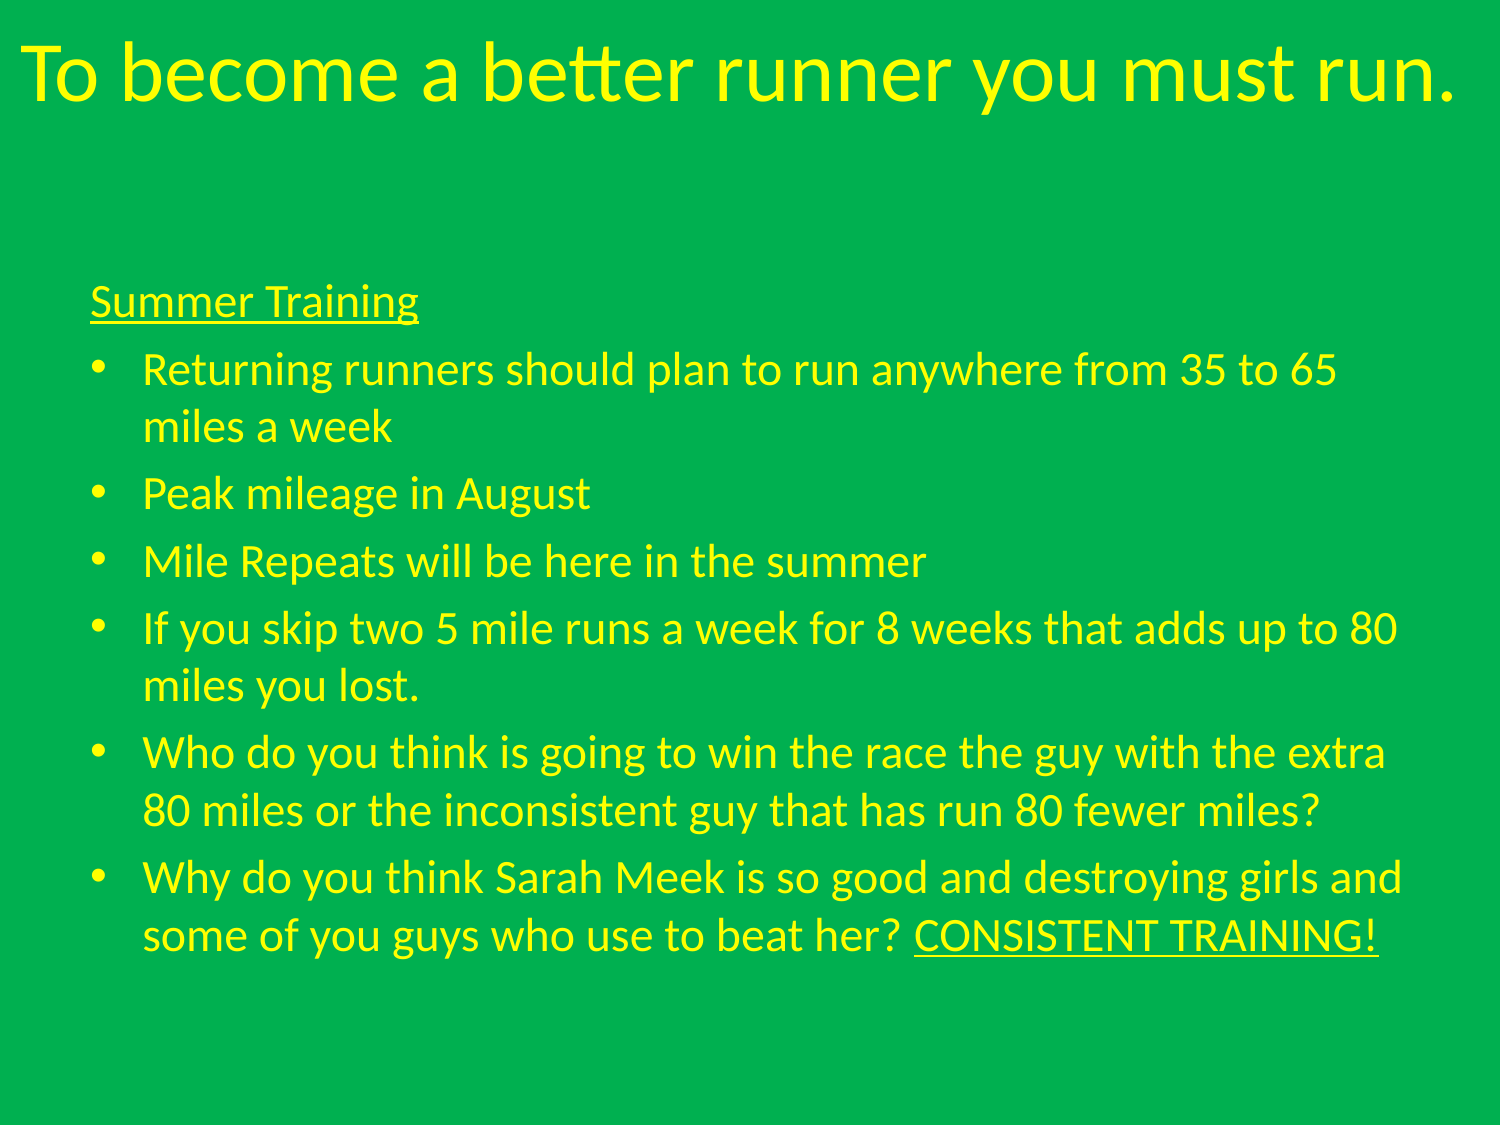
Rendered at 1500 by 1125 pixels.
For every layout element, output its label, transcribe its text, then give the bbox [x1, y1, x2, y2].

title To become a better runner you must run. [0, 0, 1500, 238]
list Summer Training Returning runners should plan to run anywhere from 35 to 65 miles a week Peak mileage in August Mile Repeats will be here in the summer If you skip two 5 mile runs a week for 8 weeks that adds up to 80 miles you lost. Who do you think is going to win the race the guy with the extra 80 miles or the inconsistent guy that has run 80 fewer miles? Why do you think Sarah Meek is so good and destroying girls and some of you guys who use to beat her? CONSISTENT TRAINING! [75, 262, 1425, 1005]
